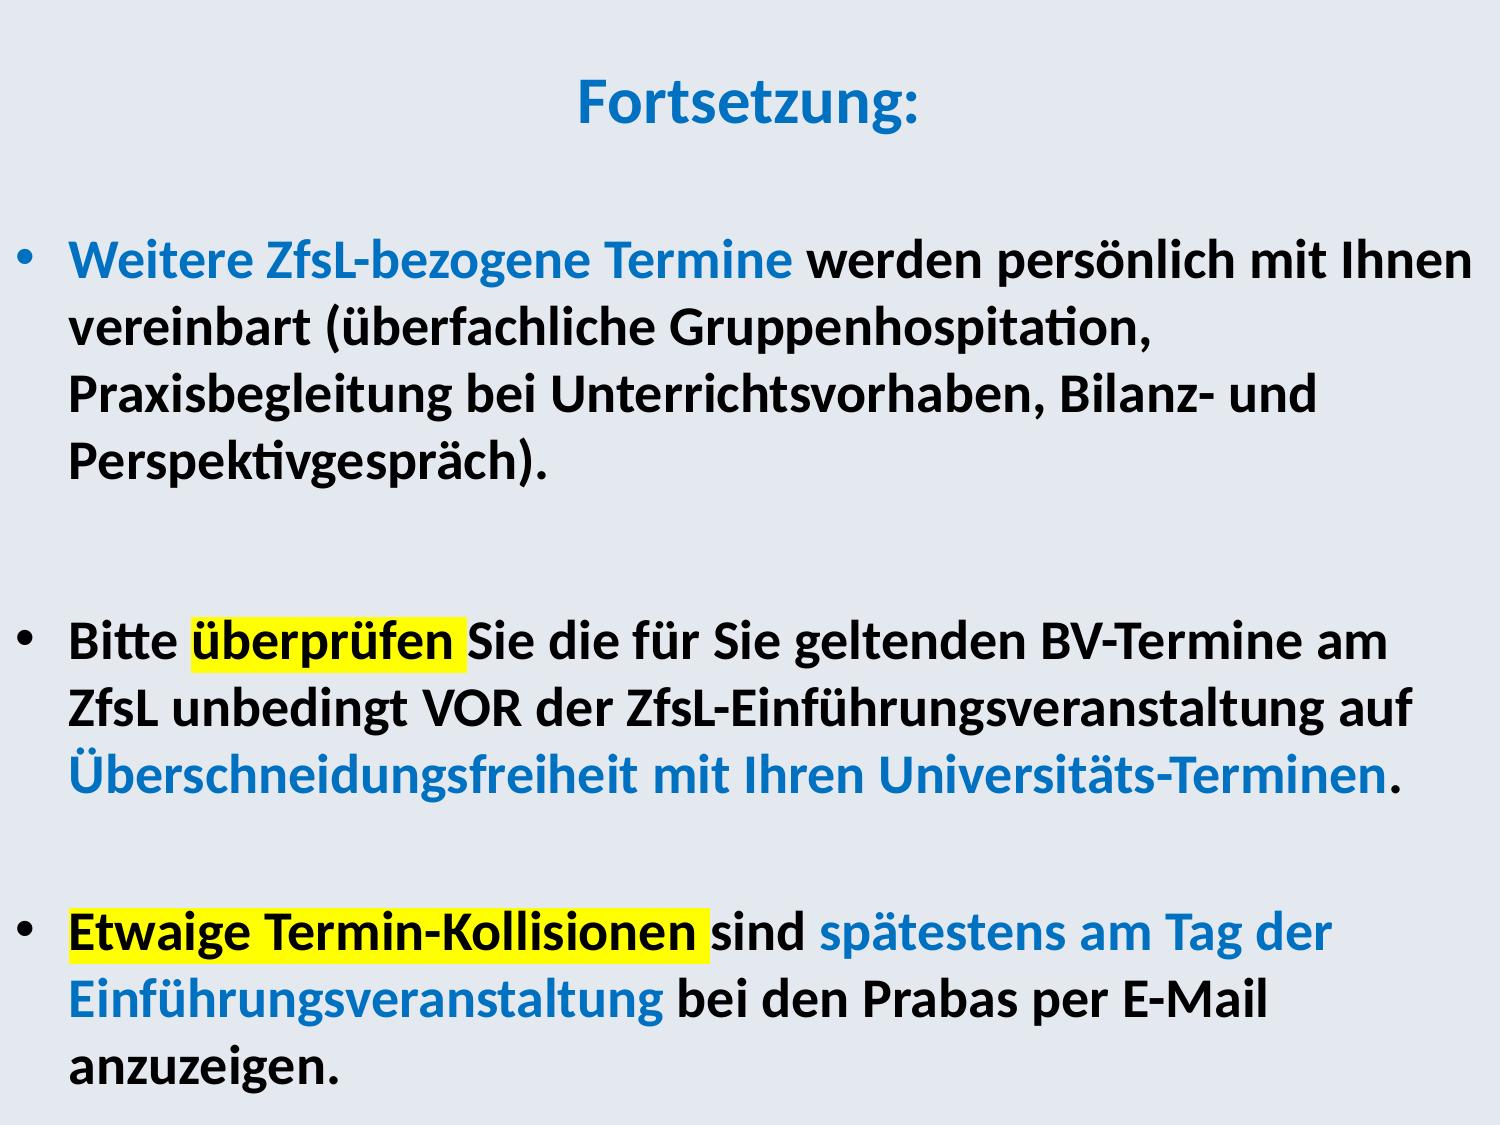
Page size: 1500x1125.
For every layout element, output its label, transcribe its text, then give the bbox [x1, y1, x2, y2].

list Weitere ZfsL-bezogene Termine werden persönlich mit Ihnen vereinbart (überfachliche Gruppenhospitation, Praxisbegleitung bei Unterrichtsvorhaben, Bilanz- und Perspektivgespräch). Bitte überprüfen Sie die für Sie geltenden BV-Termine am ZfsL unbedingt VOR der ZfsL-Einführungsveranstaltung auf Überschneidungsfreiheit mit Ihren Universitäts-Terminen. Etwaige Termin-Kollisionen sind spätestens am Tag der Einführungsveranstaltung bei den Prabas per E-Mail anzuzeigen. [0, 184, 1500, 1125]
title Fortsetzung: [75, 45, 1425, 149]
